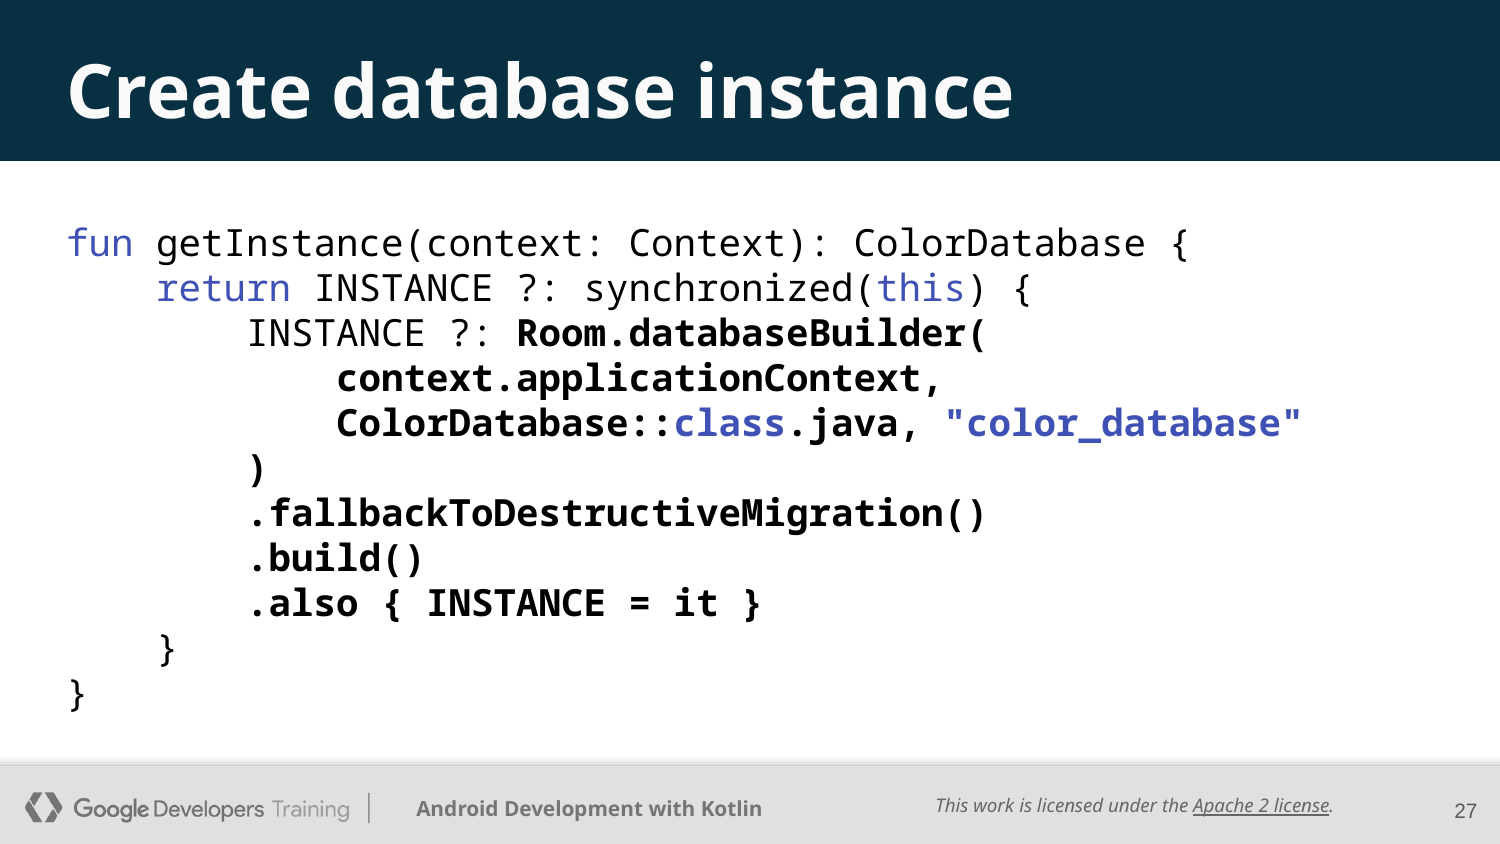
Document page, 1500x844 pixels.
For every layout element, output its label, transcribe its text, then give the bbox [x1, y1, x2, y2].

title Create database instance [51, 28, 1449, 122]
list fun getInstance(context: Context): ColorDatabase { return INSTANCE ?: synchronized(this) { INSTANCE ?: Room.databaseBuilder( context.applicationContext, ColorDatabase::class.java, "color_database" ) .fallbackToDestructiveMigration() .build() .also { INSTANCE = it } } } [51, 204, 1449, 738]
picture [0, 161, 1500, 844]
slide_number ‹#› [1402, 777, 1493, 842]
